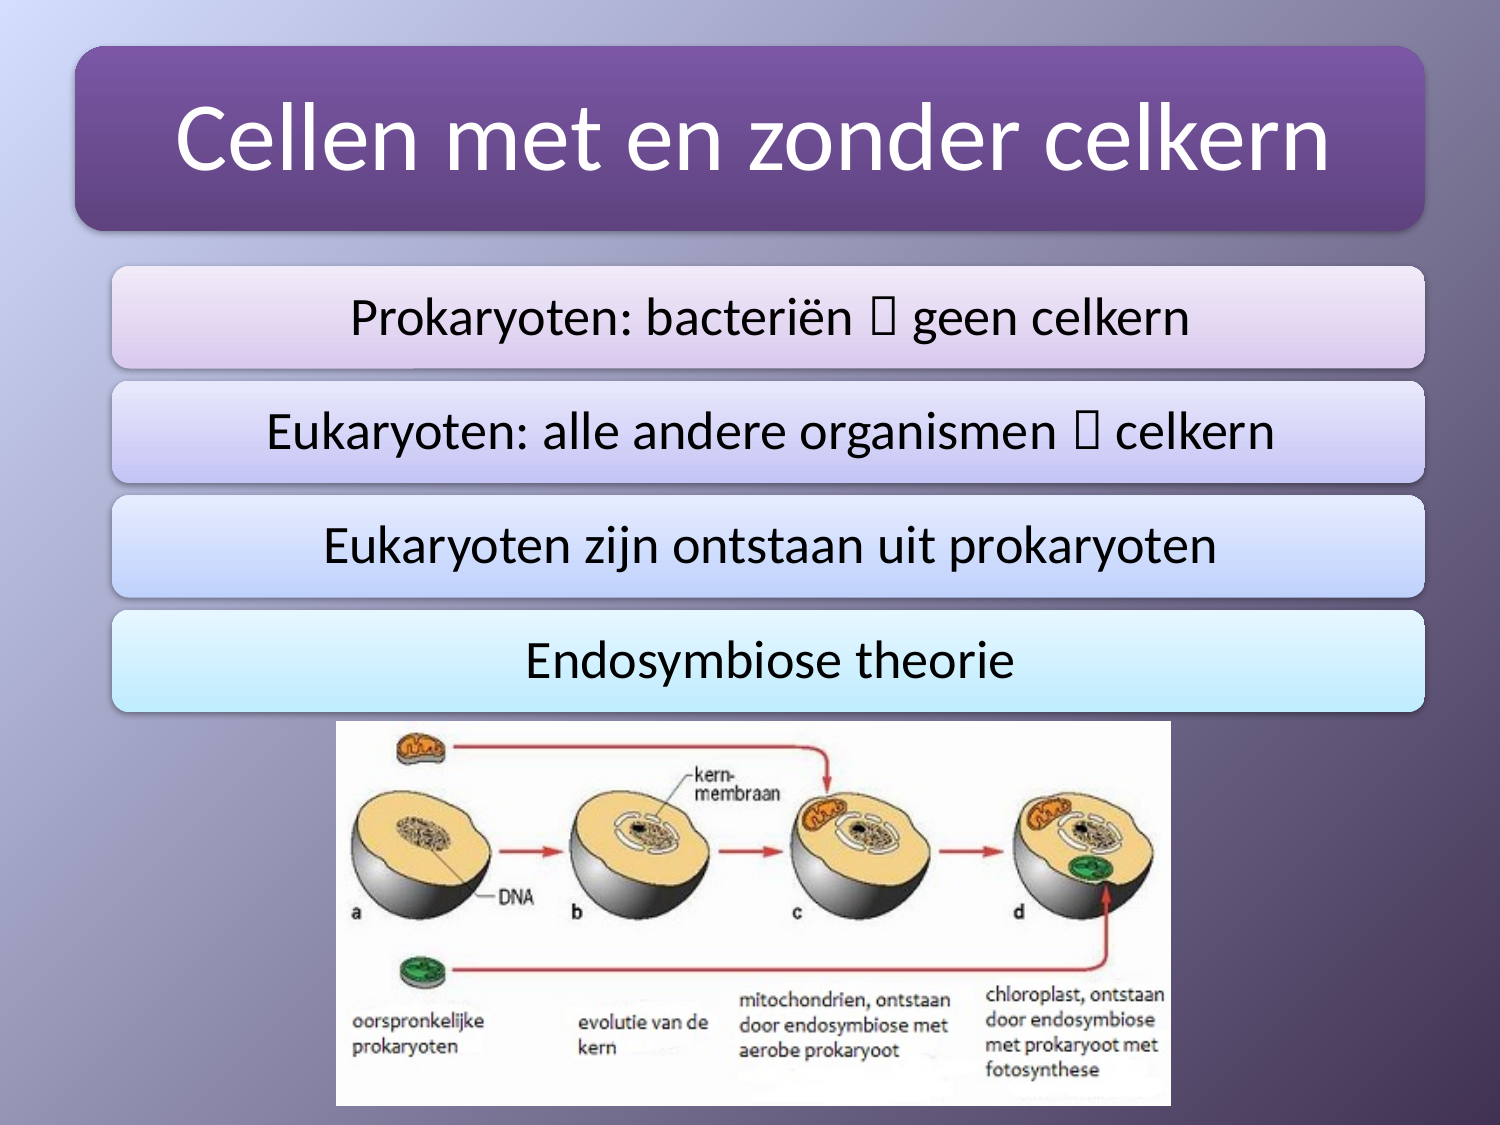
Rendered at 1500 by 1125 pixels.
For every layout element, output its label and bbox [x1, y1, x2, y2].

text_box [74, 44, 1426, 233]
picture [336, 721, 1171, 1107]
list [111, 262, 1426, 717]
